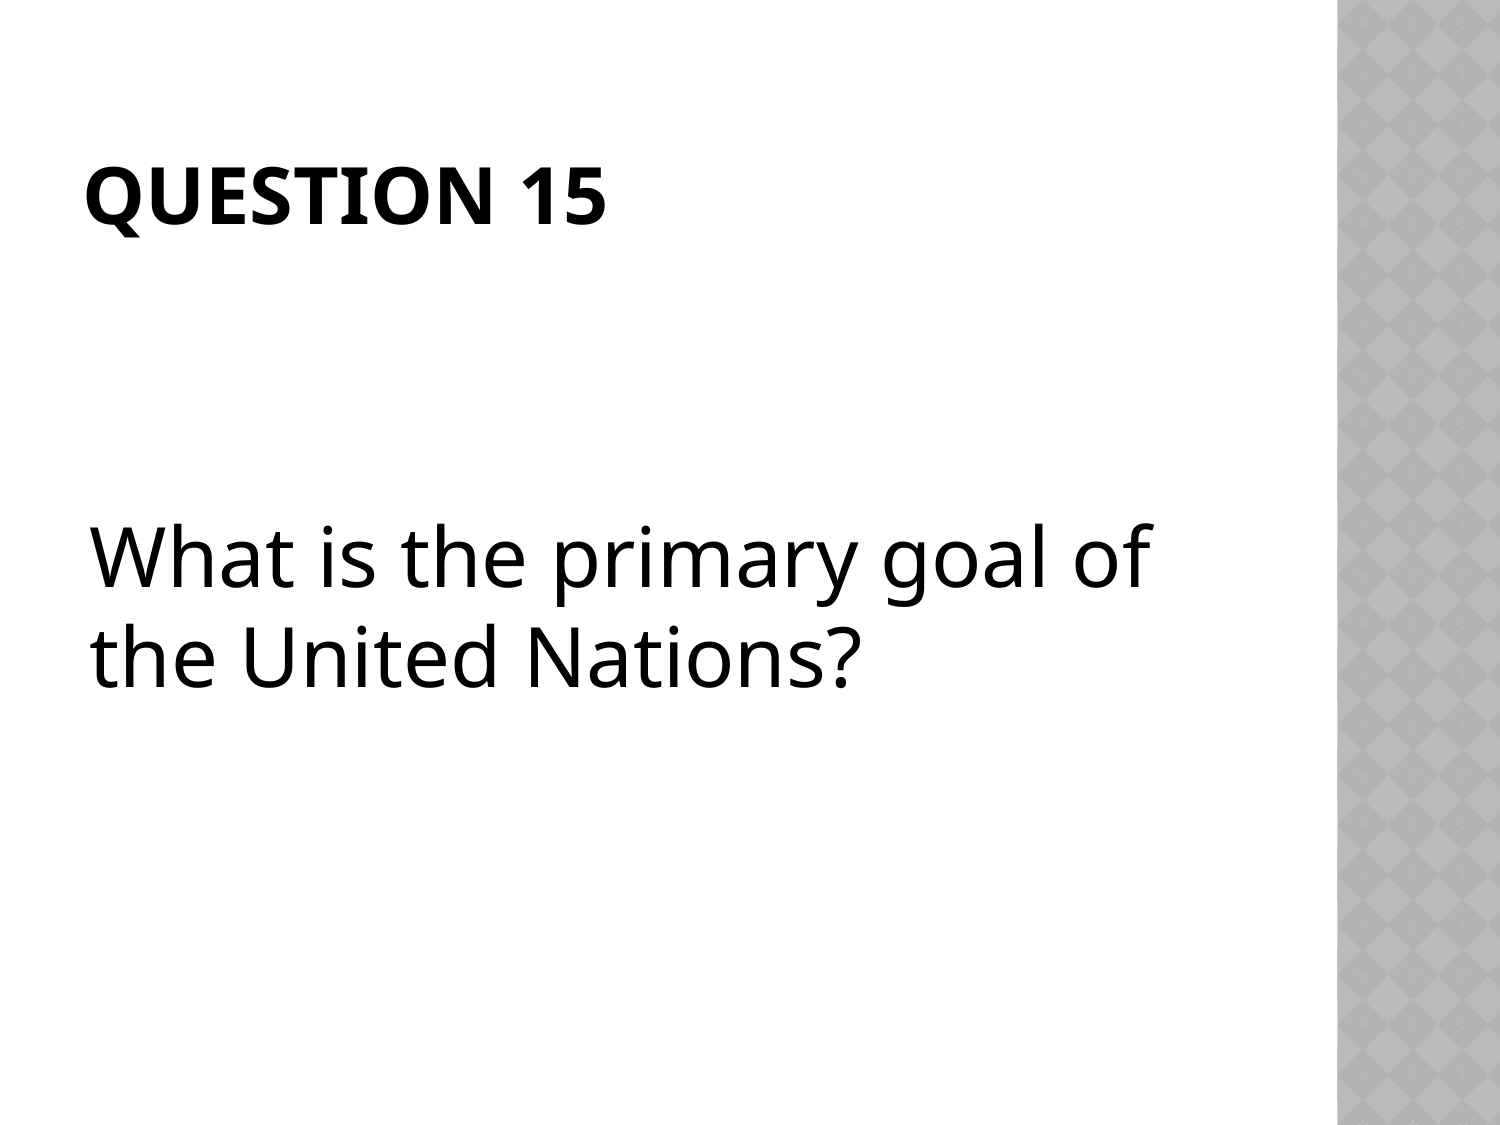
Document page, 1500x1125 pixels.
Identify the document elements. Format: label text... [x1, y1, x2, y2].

list What is the primary goal of the United Nations? [75, 264, 1263, 1059]
title Question 15 [75, 52, 1263, 240]
